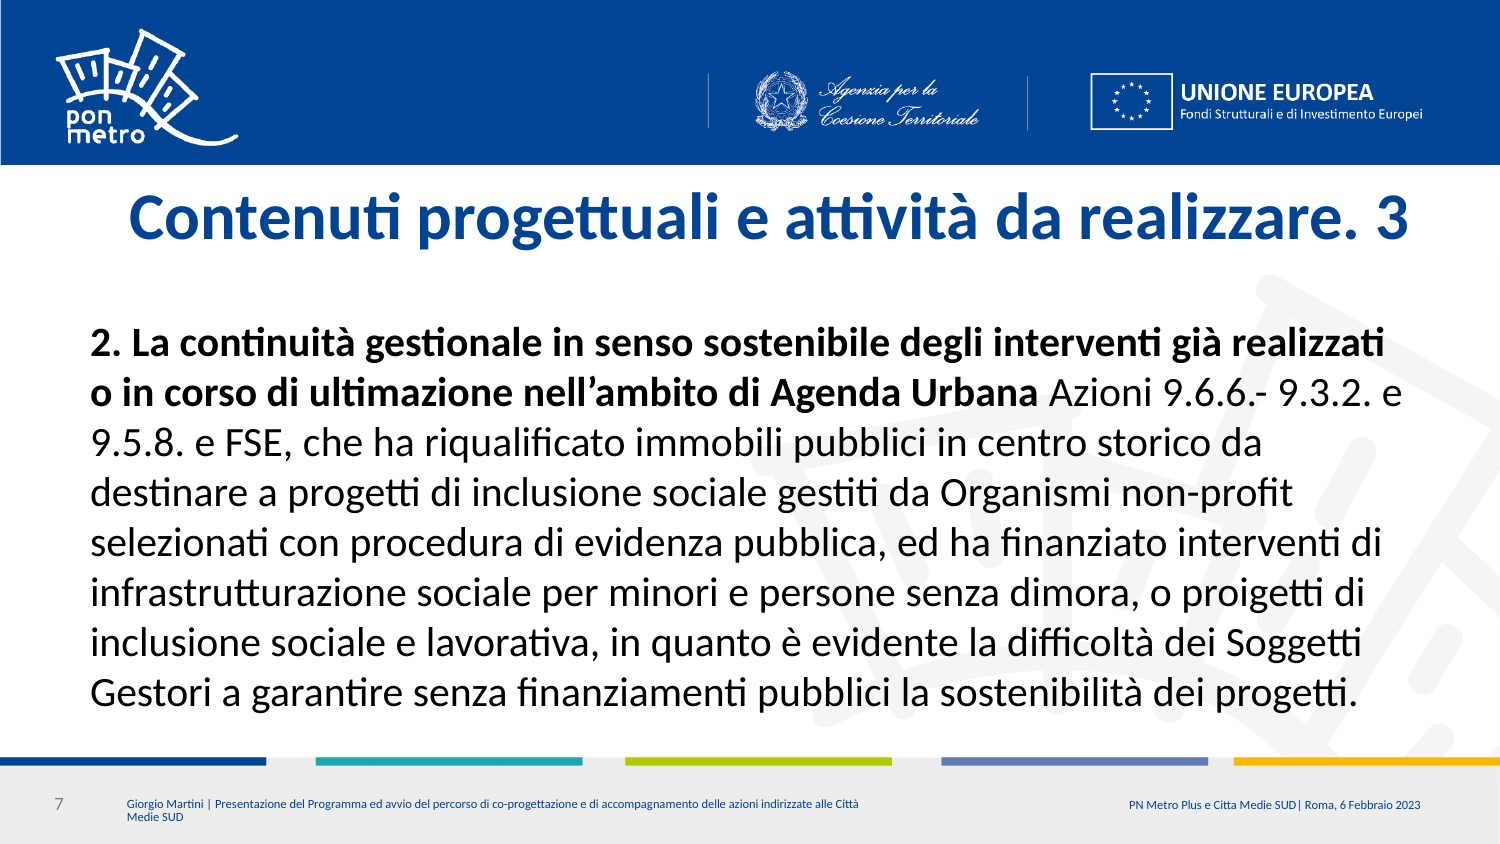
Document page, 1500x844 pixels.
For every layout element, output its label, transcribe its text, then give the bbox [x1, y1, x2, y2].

picture [0, 256, 1500, 844]
title Contenuti progettuali e attività da realizzare. 3 [74, 185, 1426, 241]
picture [0, 0, 1500, 165]
list 2. La continuità gestionale in senso sostenibile degli interventi già realizzati o in corso di ultimazione nell’ambito di Agenda Urbana Azioni 9.6.6.- 9.3.2. e 9.5.8. e FSE, che ha riqualificato immobili pubblici in centro storico da destinare a progetti di inclusione sociale gestiti da Organismi non-profit selezionati con procedura di evidenza pubblica, ed ha finanziato interventi di infrastrutturazione sociale per minori e persone senza dimora, o proigetti di inclusione sociale e lavorativa, in quanto è evidente la difficoltà dei Soggetti Gestori a garantire senza finanziamenti pubblici la sostenibilità dei progetti. [74, 248, 1426, 724]
